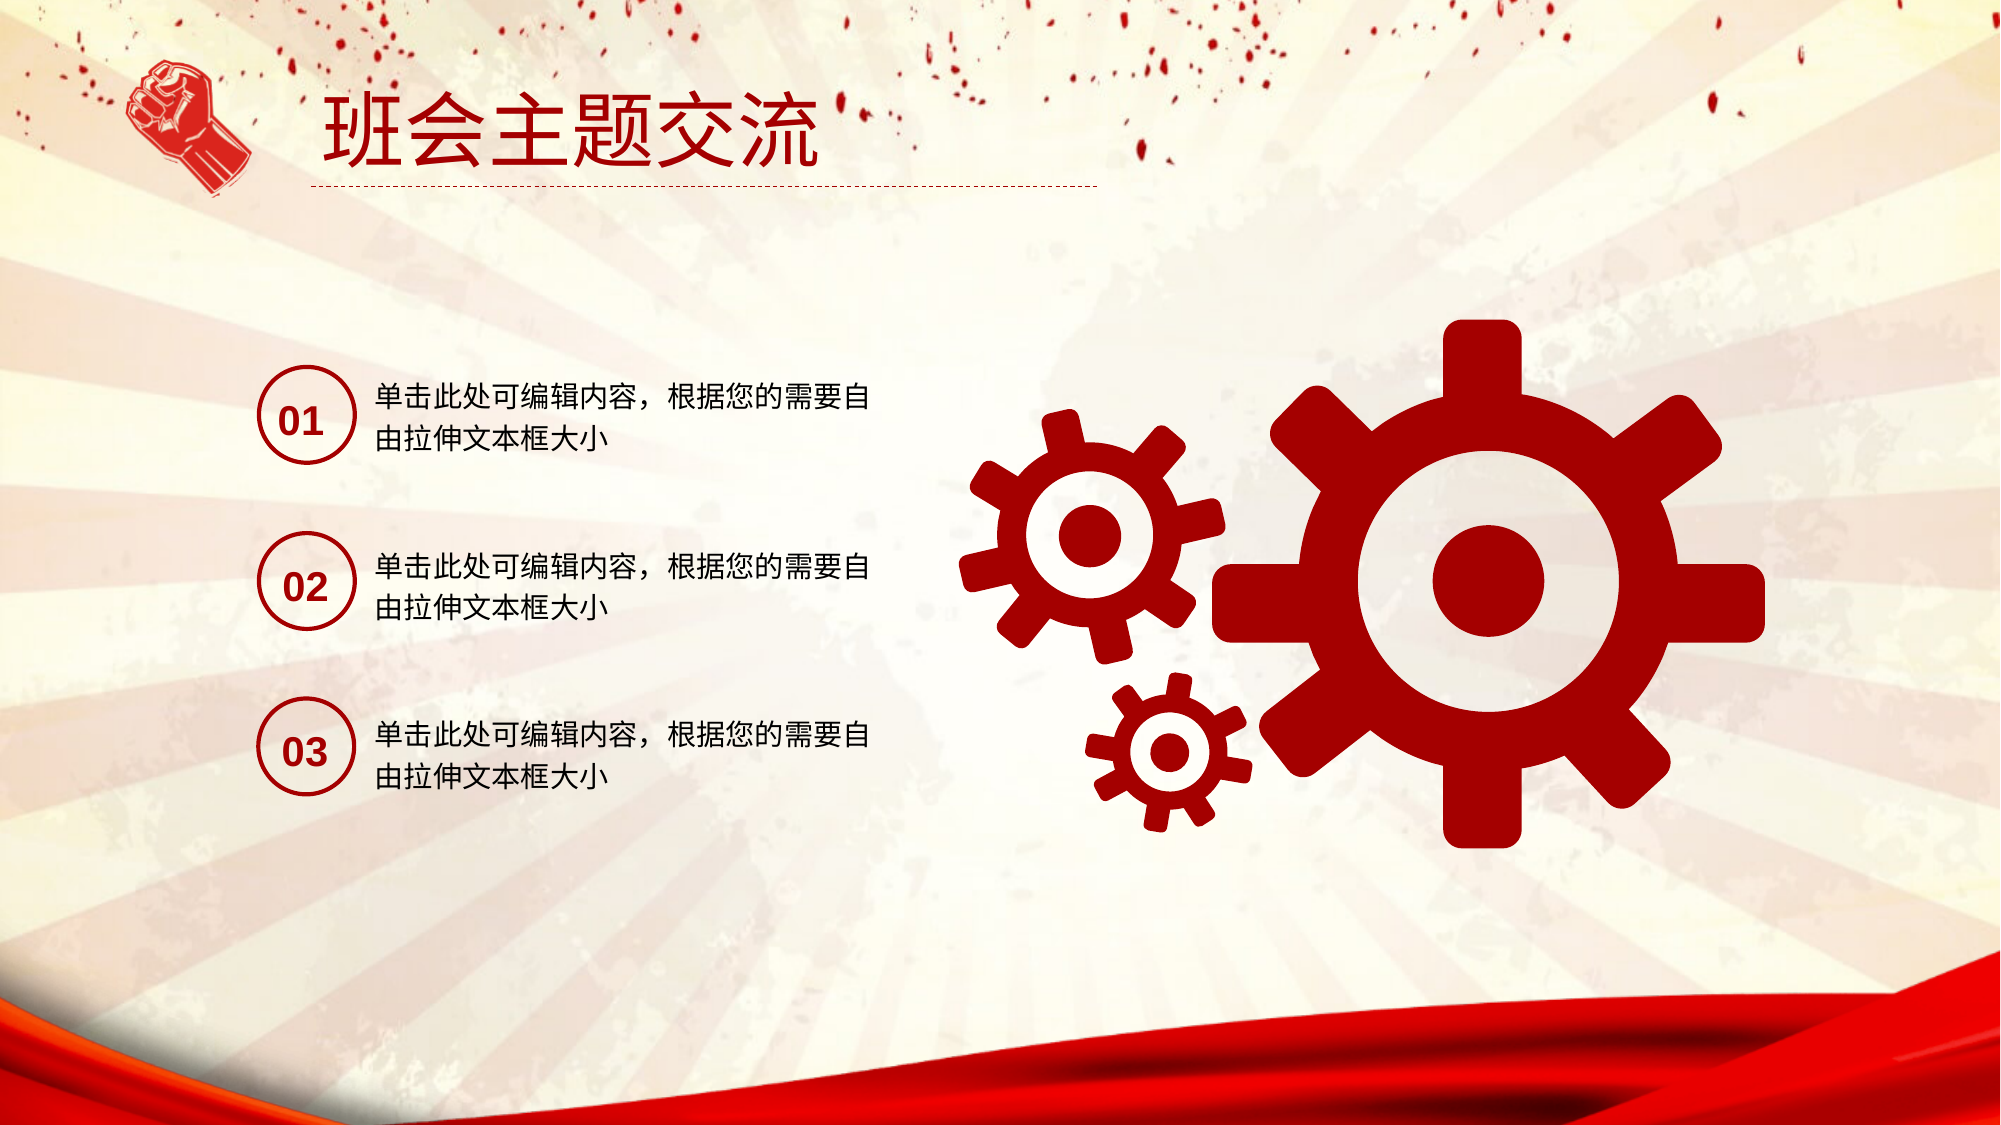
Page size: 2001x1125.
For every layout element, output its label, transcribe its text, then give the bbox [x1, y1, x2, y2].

text_box [258, 386, 268, 443]
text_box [1085, 672, 1254, 833]
text_box [258, 553, 268, 609]
picture [0, 0, 2001, 1125]
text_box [955, 407, 1212, 665]
text_box 03 [267, 714, 343, 776]
text_box 01 [268, 383, 334, 444]
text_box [1212, 319, 1765, 849]
text_box 02 [268, 549, 343, 610]
text_box 单击此处可编辑内容，根据您的需要自由拉伸文本框大小 [374, 371, 880, 456]
text_box [268, 533, 355, 629]
text_box 班会主题交流 [252, 70, 836, 186]
text_box [268, 366, 355, 463]
text_box 单击此处可编辑内容，根据您的需要自由拉伸文本框大小 [374, 709, 880, 794]
text_box 单击此处可编辑内容，根据您的需要自由拉伸文本框大小 [374, 540, 880, 625]
text_box [270, 698, 342, 714]
text_box [258, 718, 267, 774]
text_box [268, 715, 355, 795]
